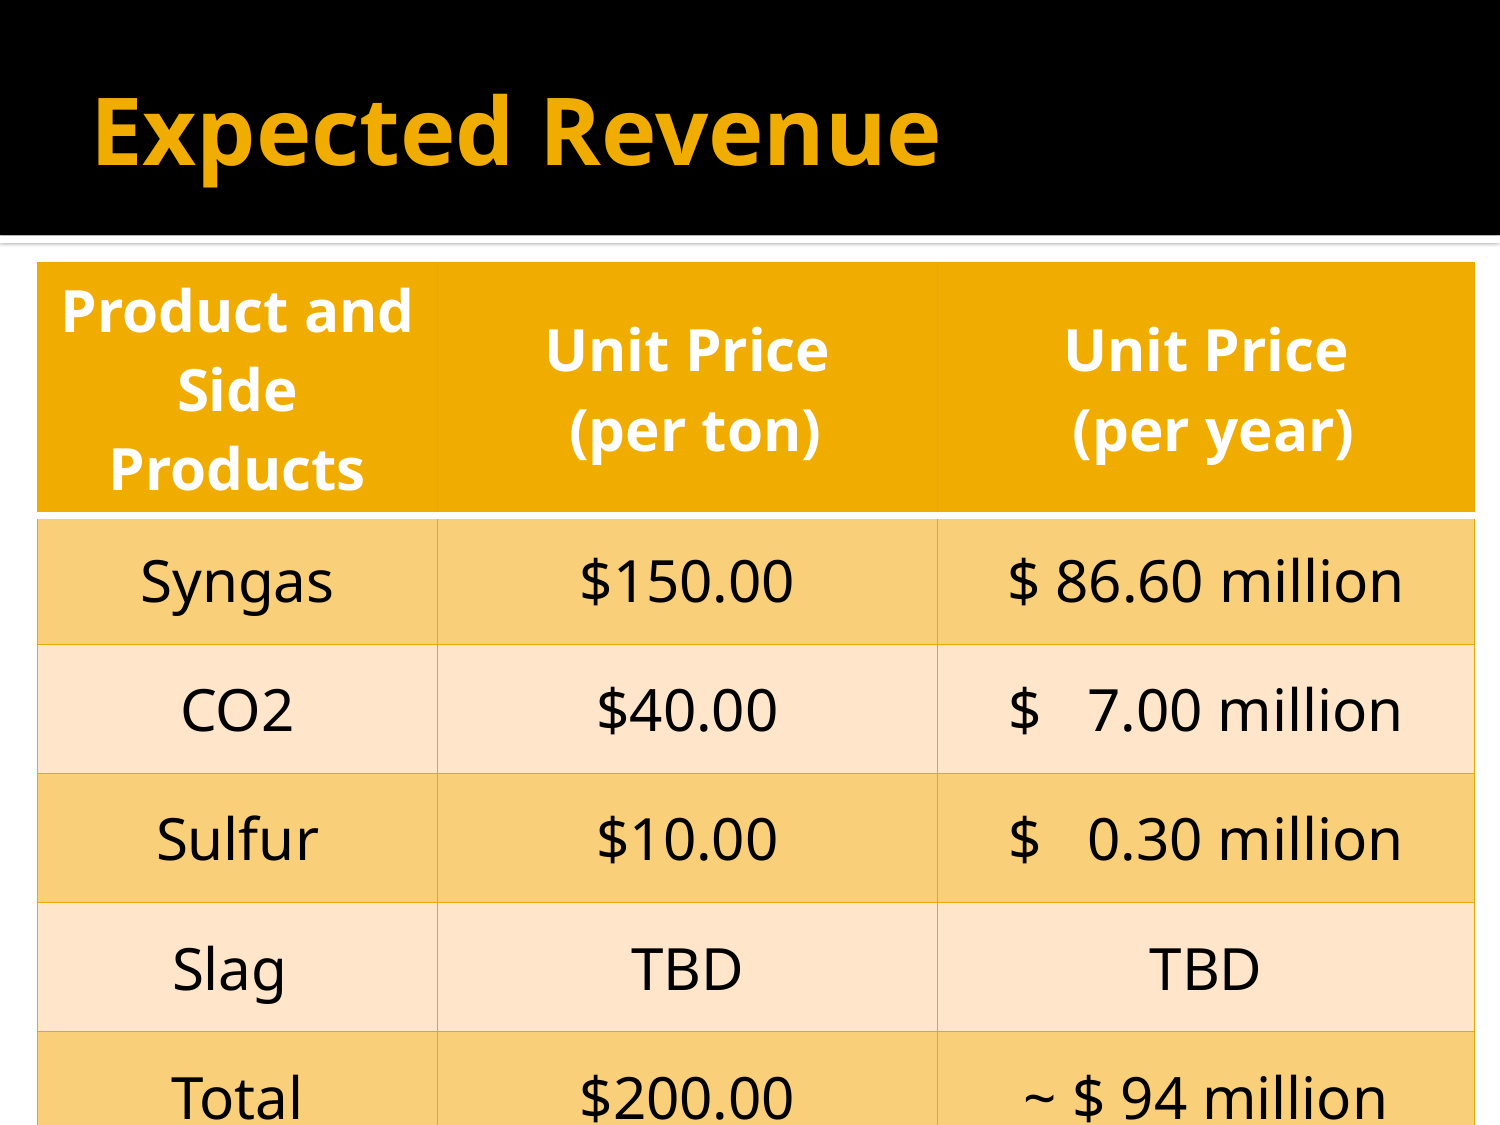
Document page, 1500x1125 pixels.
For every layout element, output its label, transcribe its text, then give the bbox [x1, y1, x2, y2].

title Expected Revenue [75, 25, 1425, 231]
table_cell CO2 [38, 645, 437, 773]
table_cell $ 0.30 million [938, 774, 1474, 902]
table_cell ~ $ 94 million [938, 1032, 1474, 1125]
table_cell $ 86.60 million [938, 519, 1474, 644]
table_header Unit Price (per ton) [438, 263, 937, 512]
table_cell Total [38, 1032, 437, 1125]
table_cell $10.00 [438, 774, 937, 902]
table_cell Syngas [38, 519, 437, 644]
table_cell Slag [38, 903, 437, 1031]
table_header Unit Price (per year) [938, 263, 1474, 512]
table_header Product and Side Products [38, 263, 437, 512]
table_cell Sulfur [38, 774, 437, 902]
table_cell $150.00 [438, 519, 937, 644]
table_cell $200.00 [438, 1032, 937, 1125]
table_cell TBD [938, 903, 1474, 1031]
table_cell $ 7.00 million [938, 645, 1474, 773]
table_cell TBD [438, 903, 937, 1031]
table_cell $40.00 [438, 645, 937, 773]
